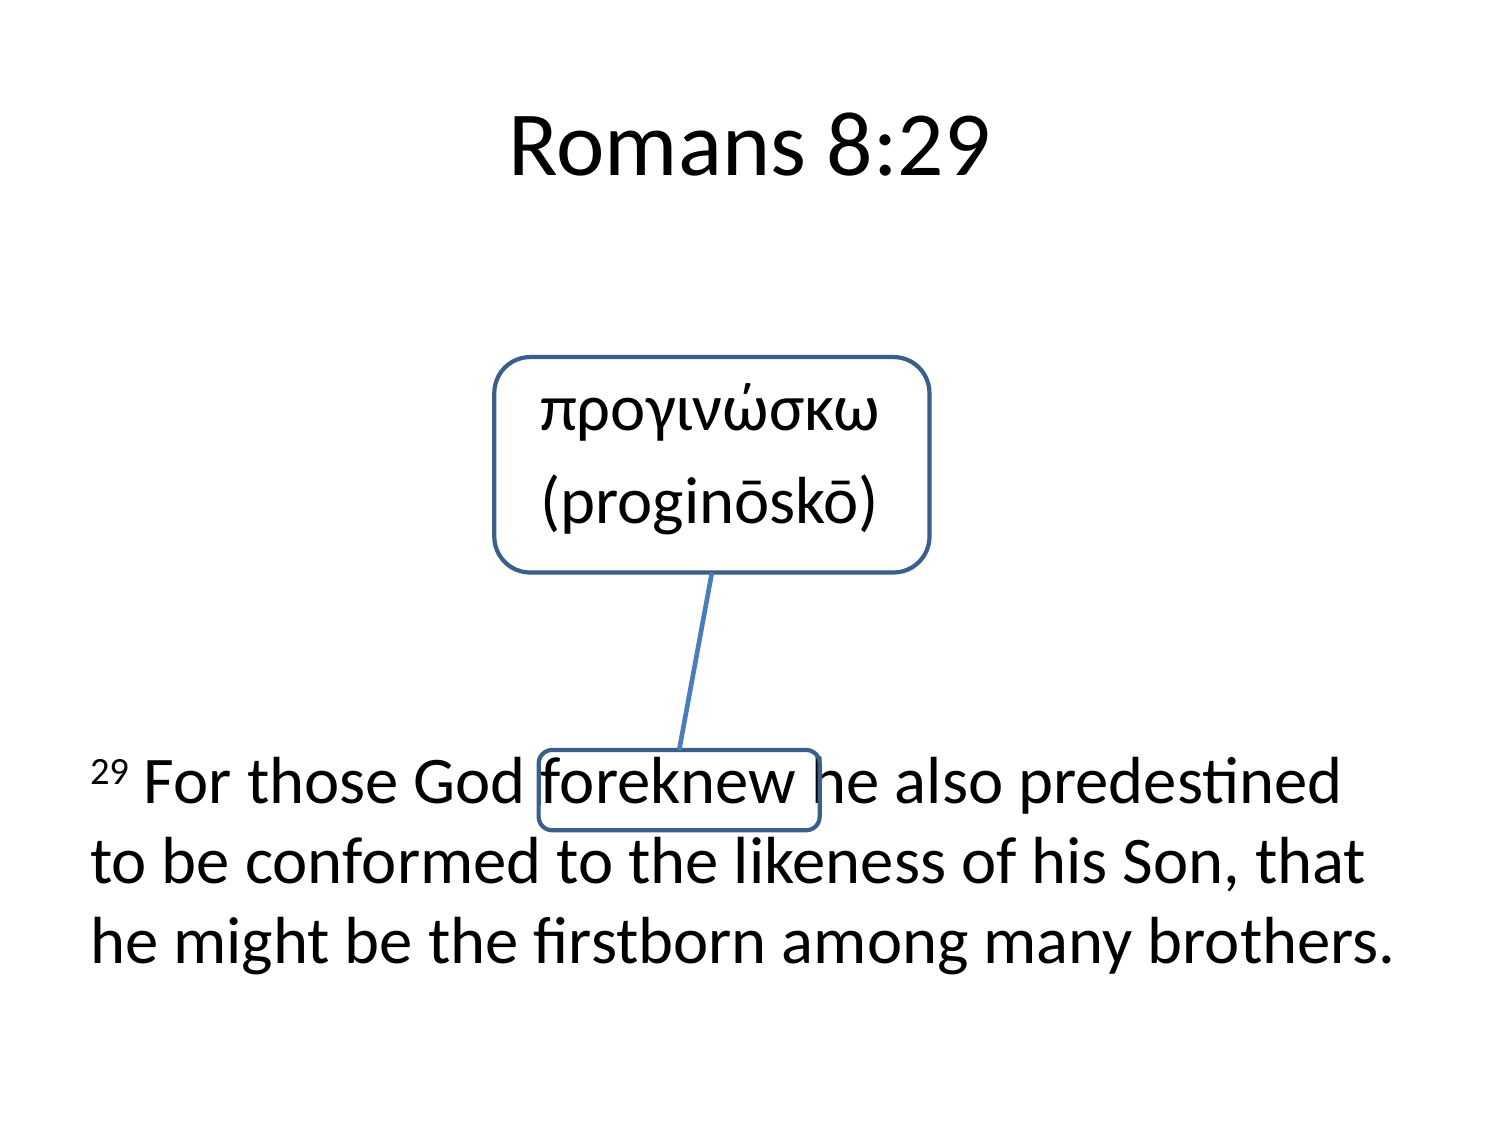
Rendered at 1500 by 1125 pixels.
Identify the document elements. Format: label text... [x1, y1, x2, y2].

text_box [492, 354, 932, 575]
title Romans 8:29 [75, 45, 1425, 233]
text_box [678, 572, 713, 751]
text_box [536, 747, 822, 833]
list προγινώσκω (proginōskō) 29 For those God foreknew he also predestined to be conformed to the likeness of his Son, that he might be the firstborn among many brothers. [75, 262, 1425, 1005]
